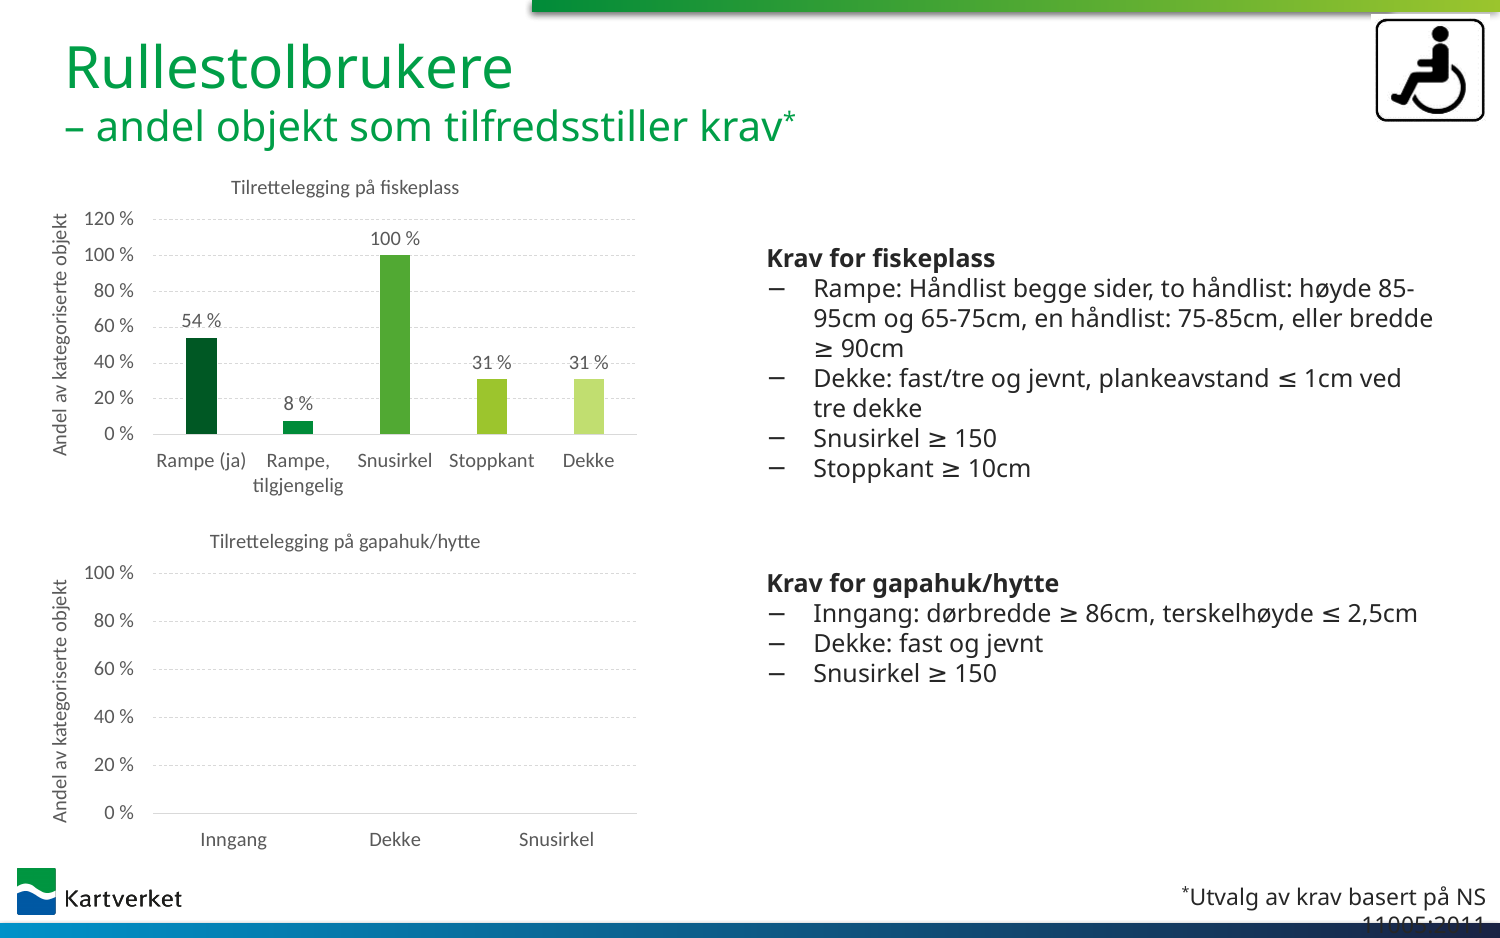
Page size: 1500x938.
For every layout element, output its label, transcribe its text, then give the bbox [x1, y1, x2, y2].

picture [1371, 13, 1491, 127]
picture [41, 520, 650, 859]
picture [41, 166, 650, 505]
text_box Rullestolbrukere – andel objekt som tilfredsstiller krav* [49, 29, 1431, 158]
text_box Krav for gapahuk/hytte Inngang: dørbredde ≥ 86cm, terskelhøyde ≤ 2,5cm Dekke: fast og jevnt Snusirkel ≥ 150 [751, 560, 1452, 695]
text_box Krav for fiskeplass Rampe: Håndlist begge sider, to håndlist: høyde 85-95cm og 65-75cm, en håndlist: 75-85cm, eller bredde ≥ 90cm Dekke: fast/tre og jevnt, plankeavstand ≤ 1cm ved tre dekke Snusirkel ≥ 150 Stoppkant ≥ 10cm [751, 235, 1452, 490]
text_box *Utvalg av krav basert på NS 11005:2011 [1068, 873, 1500, 938]
